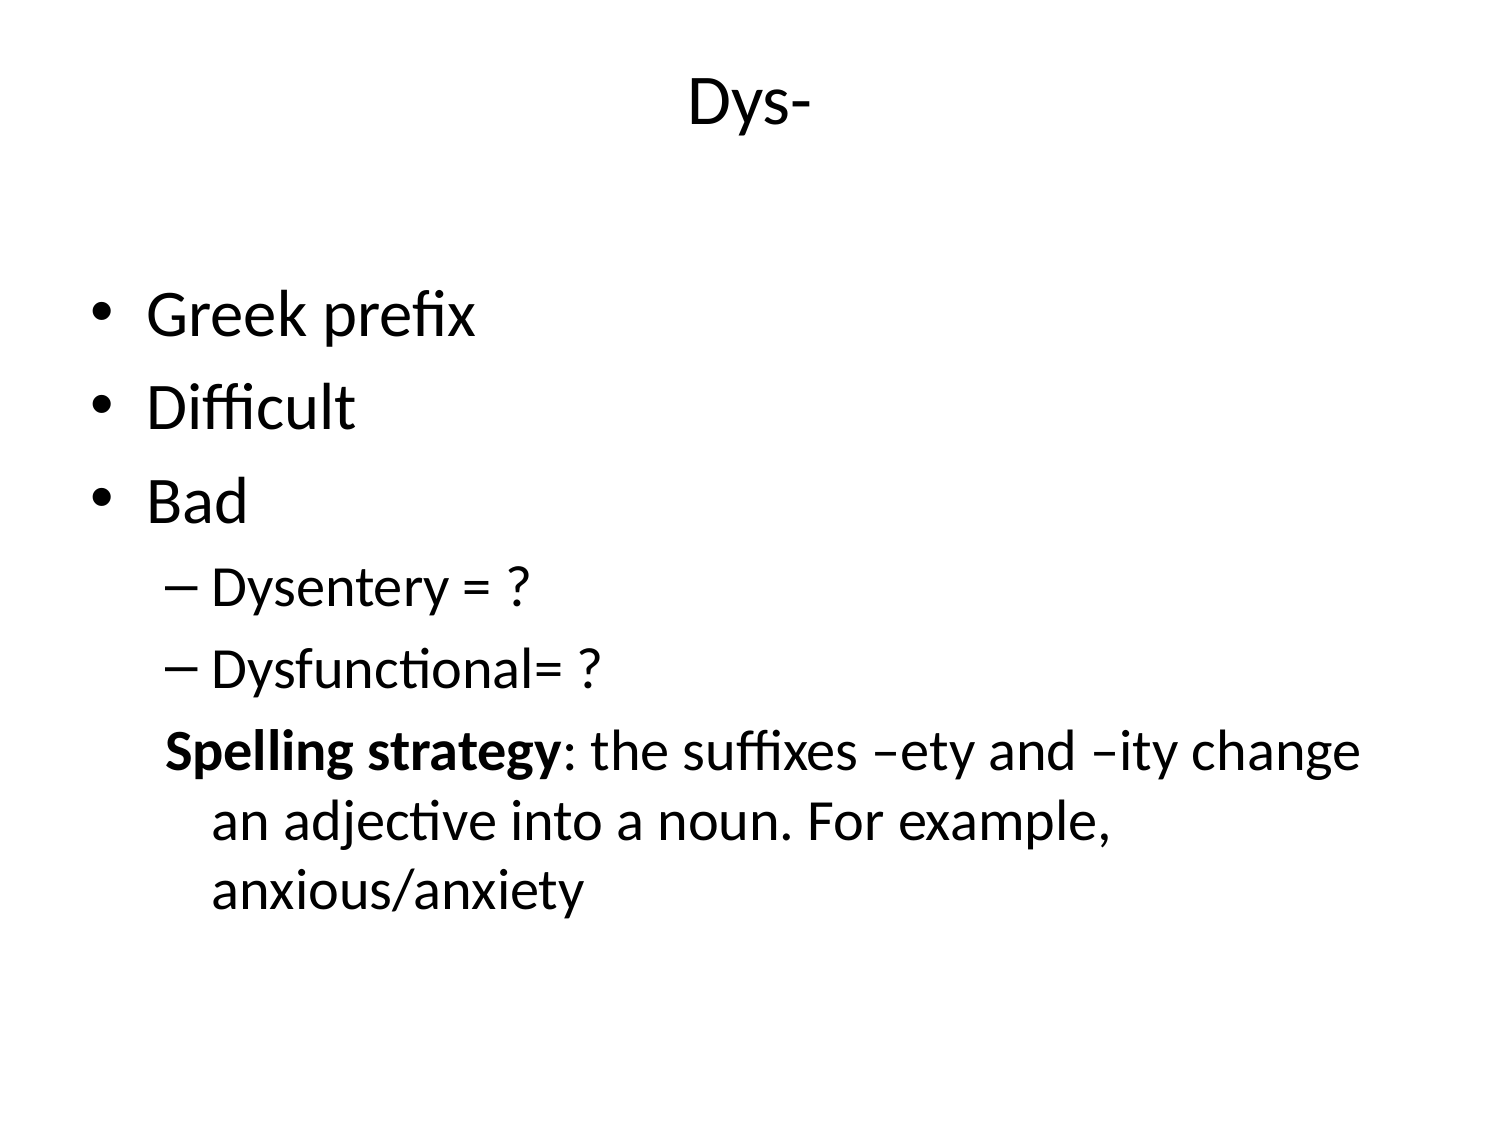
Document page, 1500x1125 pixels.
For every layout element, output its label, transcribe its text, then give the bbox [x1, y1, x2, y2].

list Greek prefix Difficult Bad Dysentery = ? Dysfunctional= ? Spelling strategy: the suffixes –ety and –ity change an adjective into a noun. For example, anxious/anxiety [75, 262, 1425, 1005]
title Dys- [75, 45, 1425, 233]
